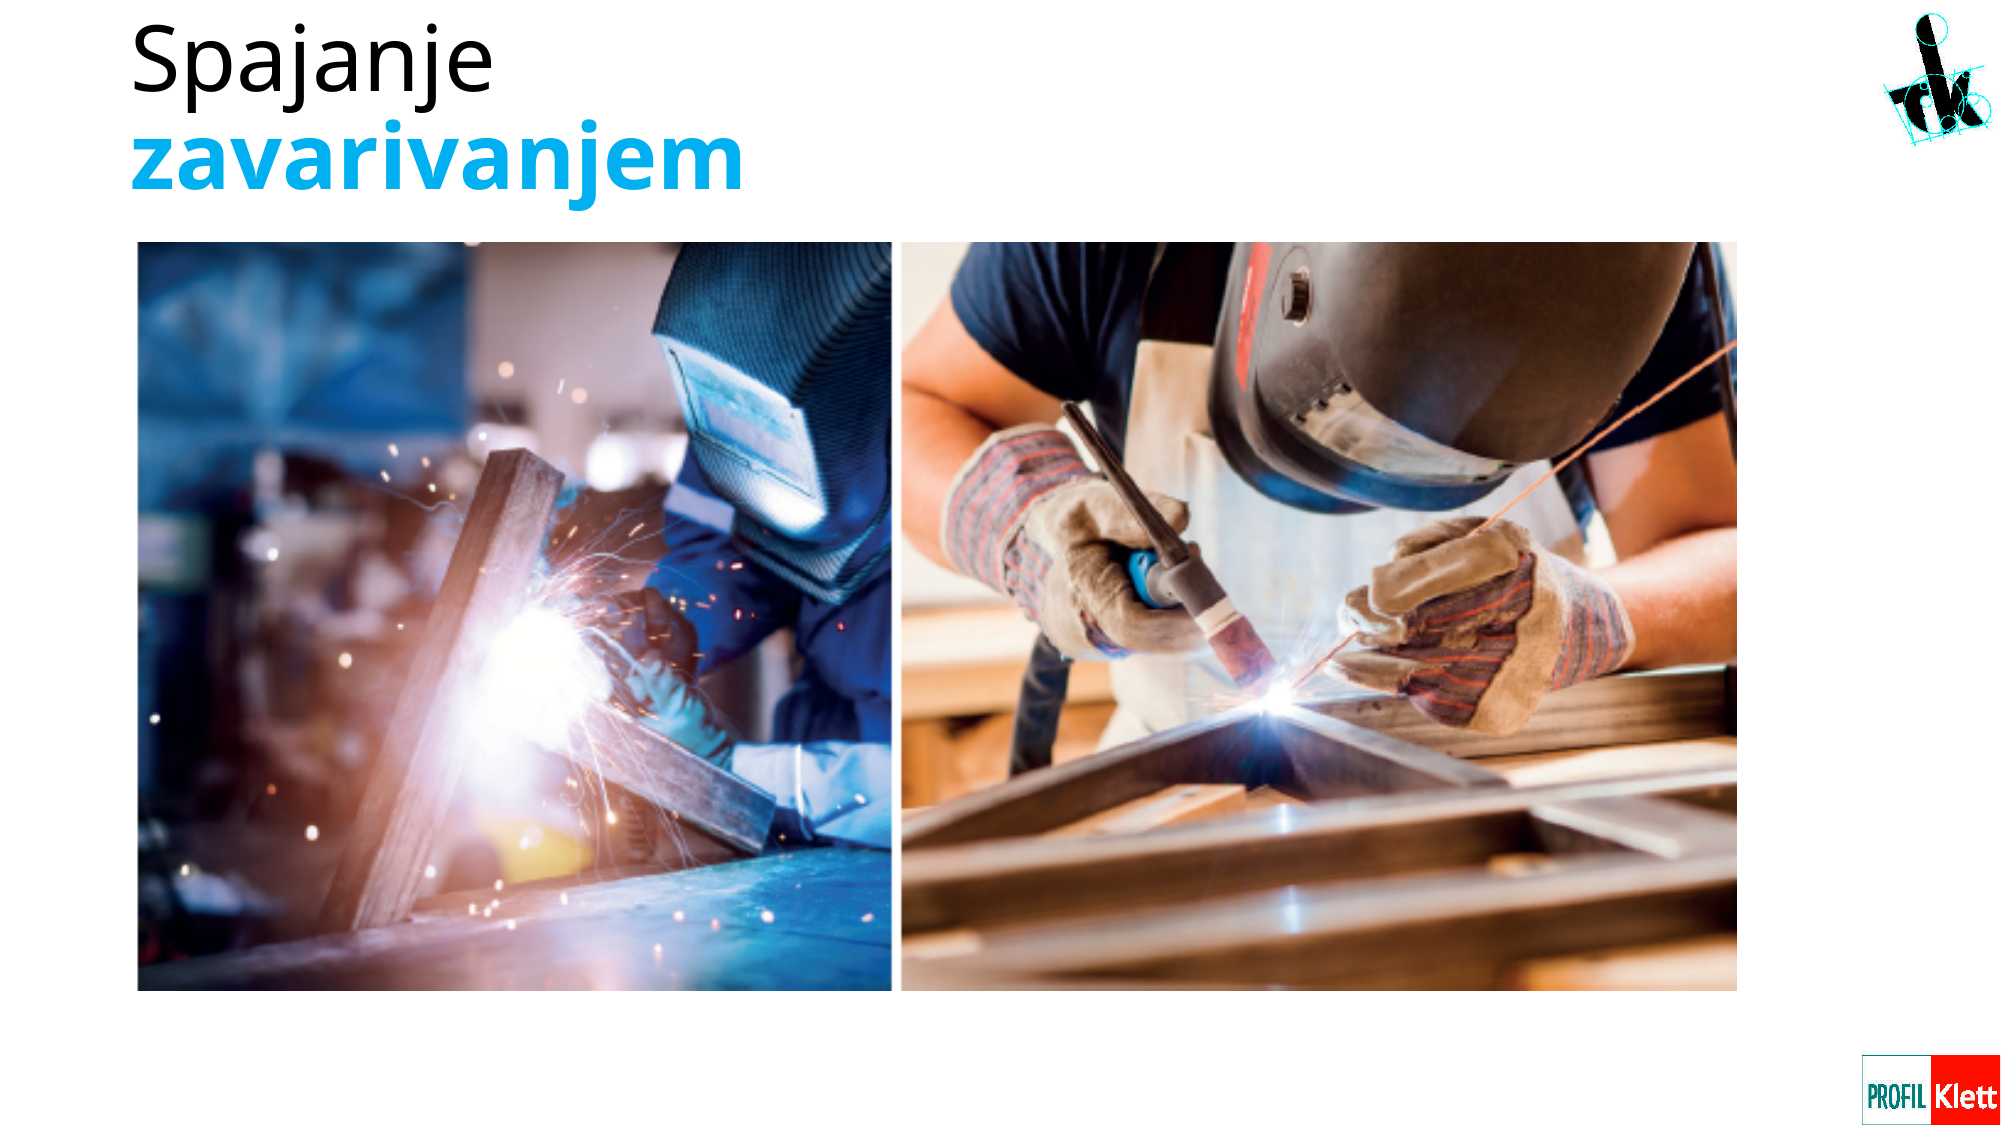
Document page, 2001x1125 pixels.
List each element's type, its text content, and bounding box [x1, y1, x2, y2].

title Spajanje zavarivanjem [115, 2, 1066, 220]
picture [0, 0, 2001, 1125]
